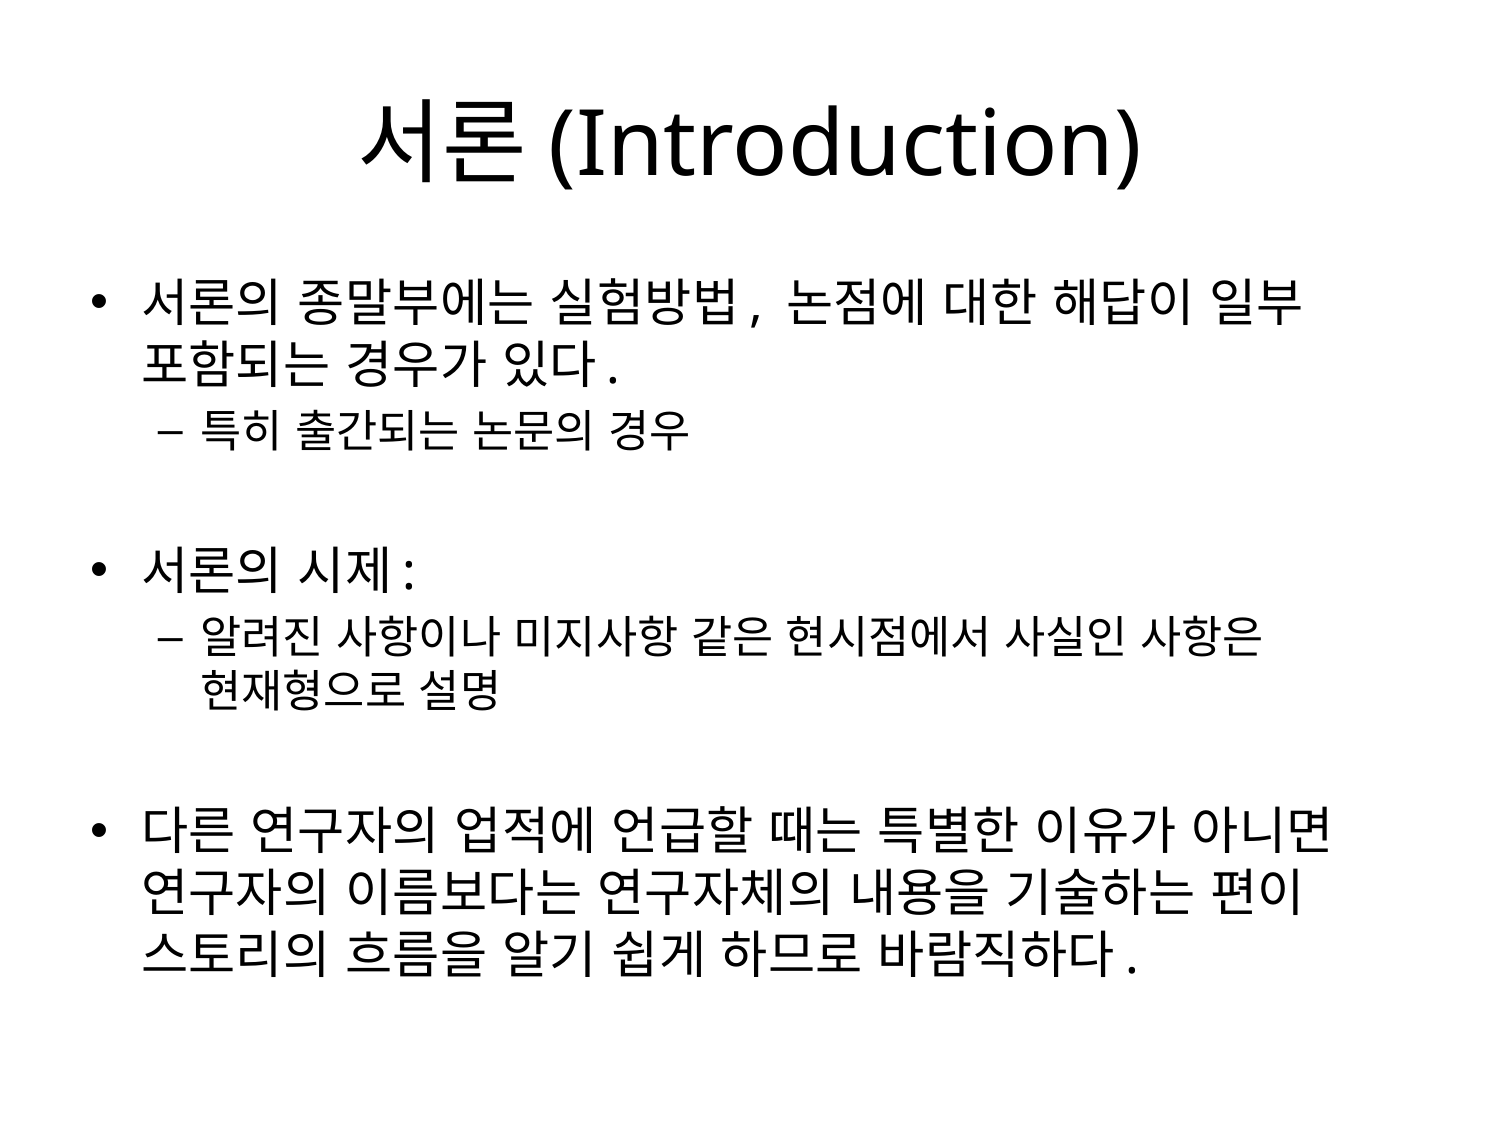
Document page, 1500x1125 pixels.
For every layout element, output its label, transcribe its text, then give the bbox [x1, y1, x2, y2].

list 서론의 종말부에는 실험방법, 논점에 대한 해답이 일부 포함되는 경우가 있다. 특히 출간되는 논문의 경우 서론의 시제: 알려진 사항이나 미지사항 같은 현시점에서 사실인 사항은 현재형으로 설명 다른 연구자의 업적에 언급할 때는 특별한 이유가 아니면 연구자의 이름보다는 연구자체의 내용을 기술하는 편이 스토리의 흐름을 알기 쉽게 하므로 바람직하다. [75, 262, 1425, 1005]
title 서론(Introduction) [75, 45, 1425, 233]
